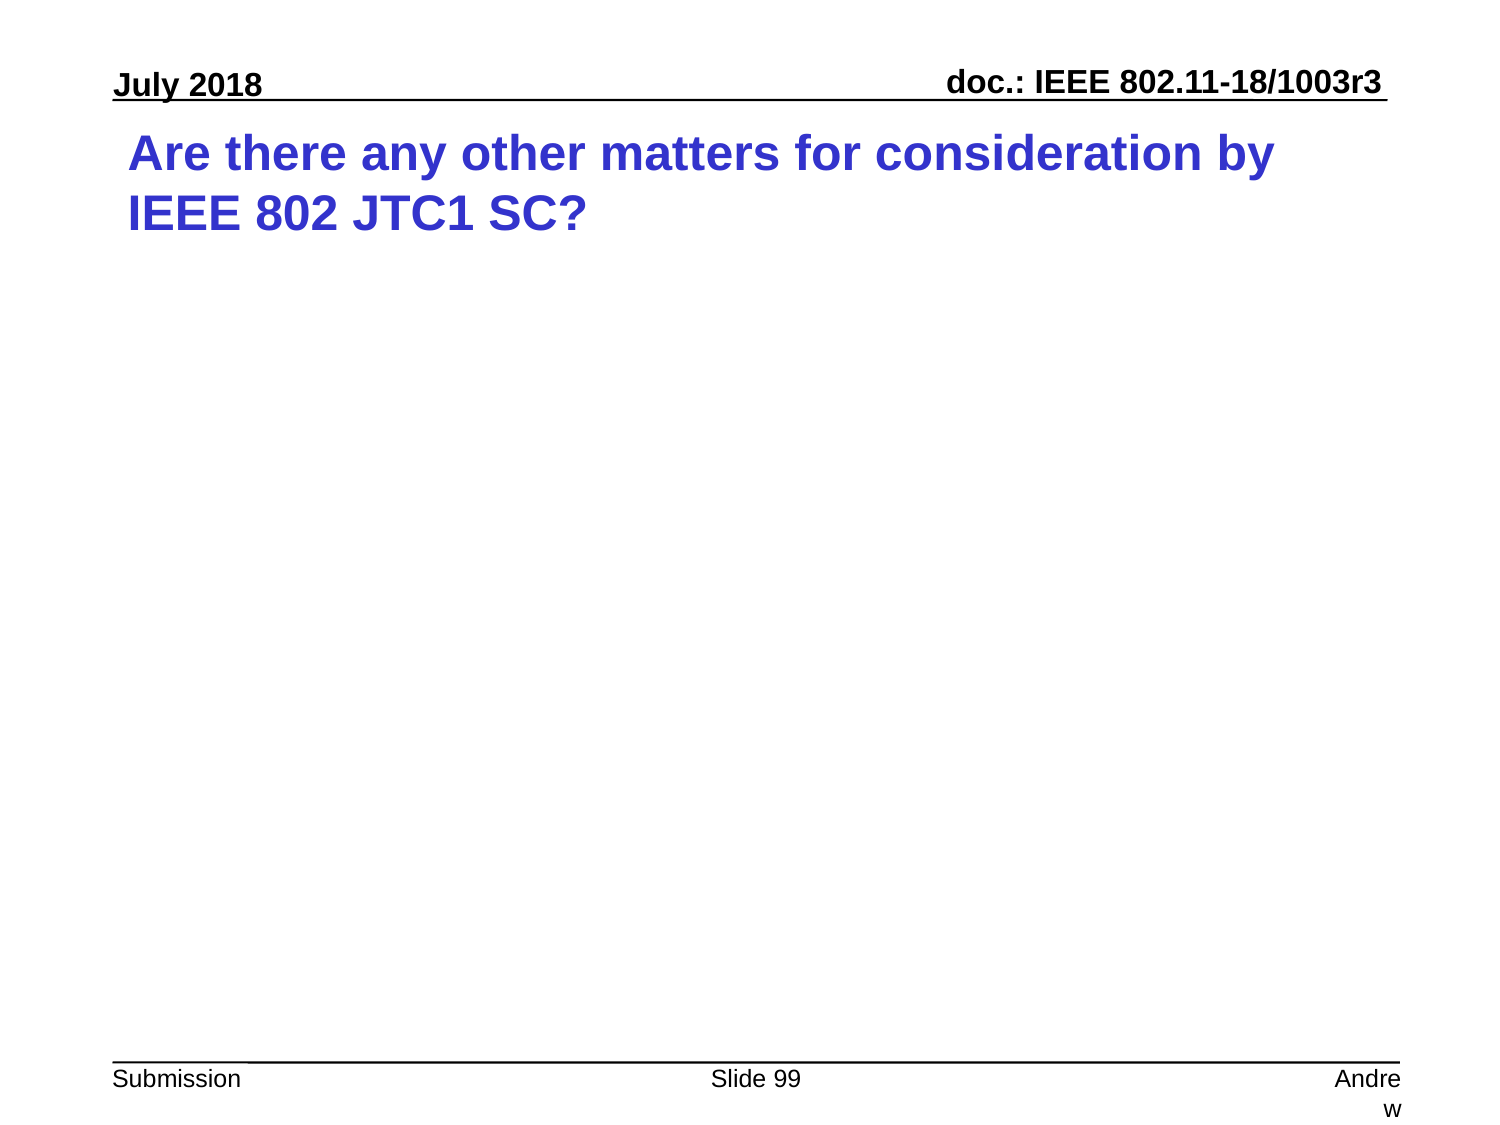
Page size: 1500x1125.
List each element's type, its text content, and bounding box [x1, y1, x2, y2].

footer Andrew Myles, Cisco [1320, 1061, 1402, 1093]
title Are there any other matters for consideration by IEEE 802 JTC1 SC? [112, 112, 1388, 288]
slide_number Slide 99 [709, 1061, 803, 1093]
